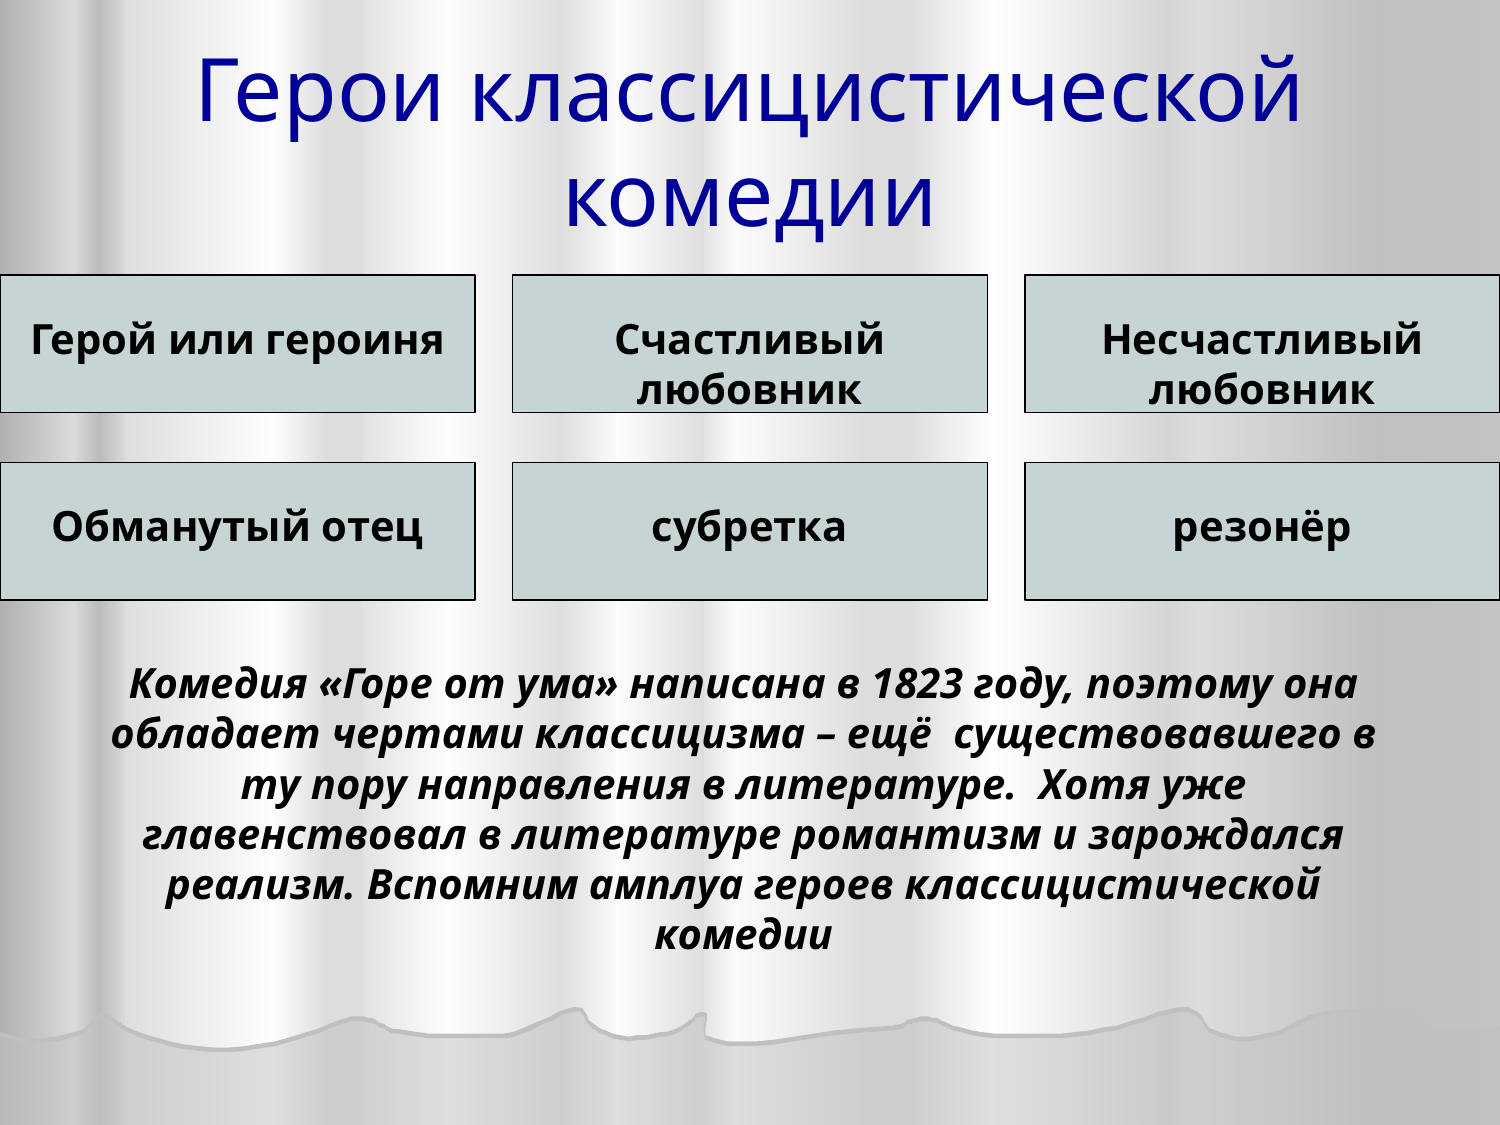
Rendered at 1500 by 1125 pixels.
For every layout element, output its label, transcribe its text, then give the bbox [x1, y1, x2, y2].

text_box Несчастливый любовник [1025, 274, 1500, 413]
text_box субретка [512, 462, 988, 600]
text_box Обманутый отец [0, 462, 475, 600]
text_box Счастливый любовник [512, 274, 988, 413]
text_box Комедия «Горе от ума» написана в 1823 году, поэтому она обладает чертами классицизма – ещё существовавшего в ту пору направления в литературе. Хотя уже главенствовал в литературе романтизм и зарождался реализм. Вспомним амплуа героев классицистической комедии [74, 649, 1413, 965]
text_box резонёр [1025, 462, 1500, 600]
title Герои классицистической комедии [74, 45, 1426, 233]
text_box Герой или героиня [0, 274, 475, 413]
